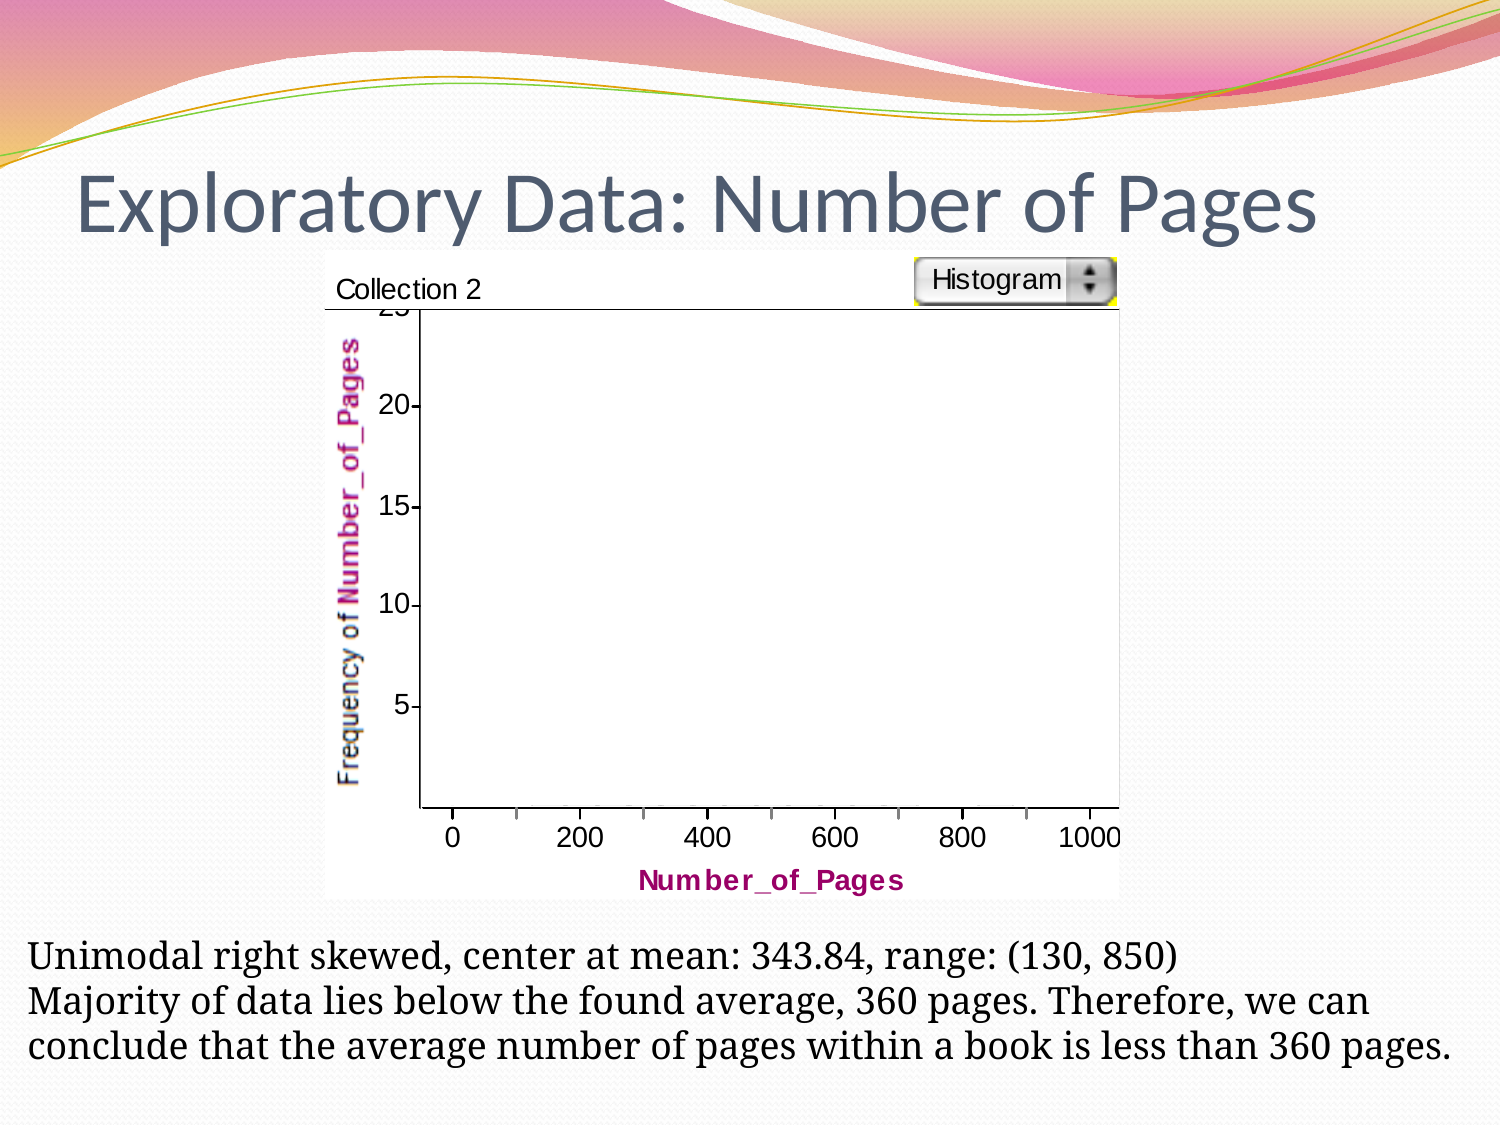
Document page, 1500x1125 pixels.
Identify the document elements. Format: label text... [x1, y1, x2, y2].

picture [324, 249, 1123, 901]
text_box Unimodal right skewed, center at mean: 343.84, range: (130, 850) Majority of data lies below the found average, 360 pages. Therefore, we can conclude that the average number of pages within a book is less than 360 pages. [12, 924, 1475, 1075]
title Exploratory Data: Number of Pages [75, 62, 1425, 250]
